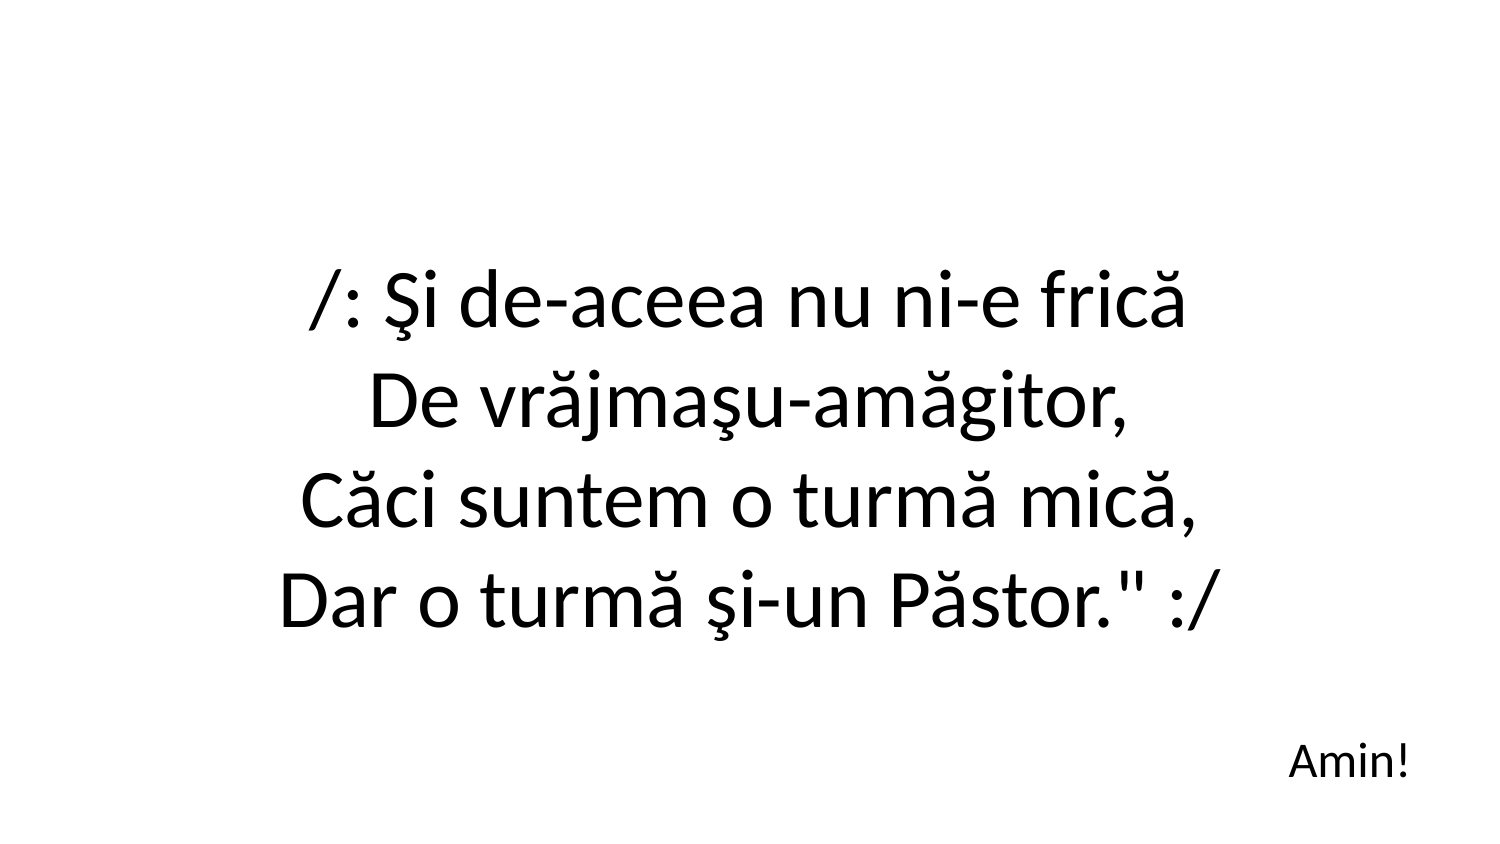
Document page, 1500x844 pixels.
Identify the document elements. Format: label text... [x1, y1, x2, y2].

text_box Amin! [1273, 674, 1427, 795]
text_box /: Şi de-aceea nu ni-e frică De vrăjmaşu-amăgitor, Căci suntem o turmă mică, Dar o turmă şi-un Păstor." :/ [263, 192, 1237, 652]
